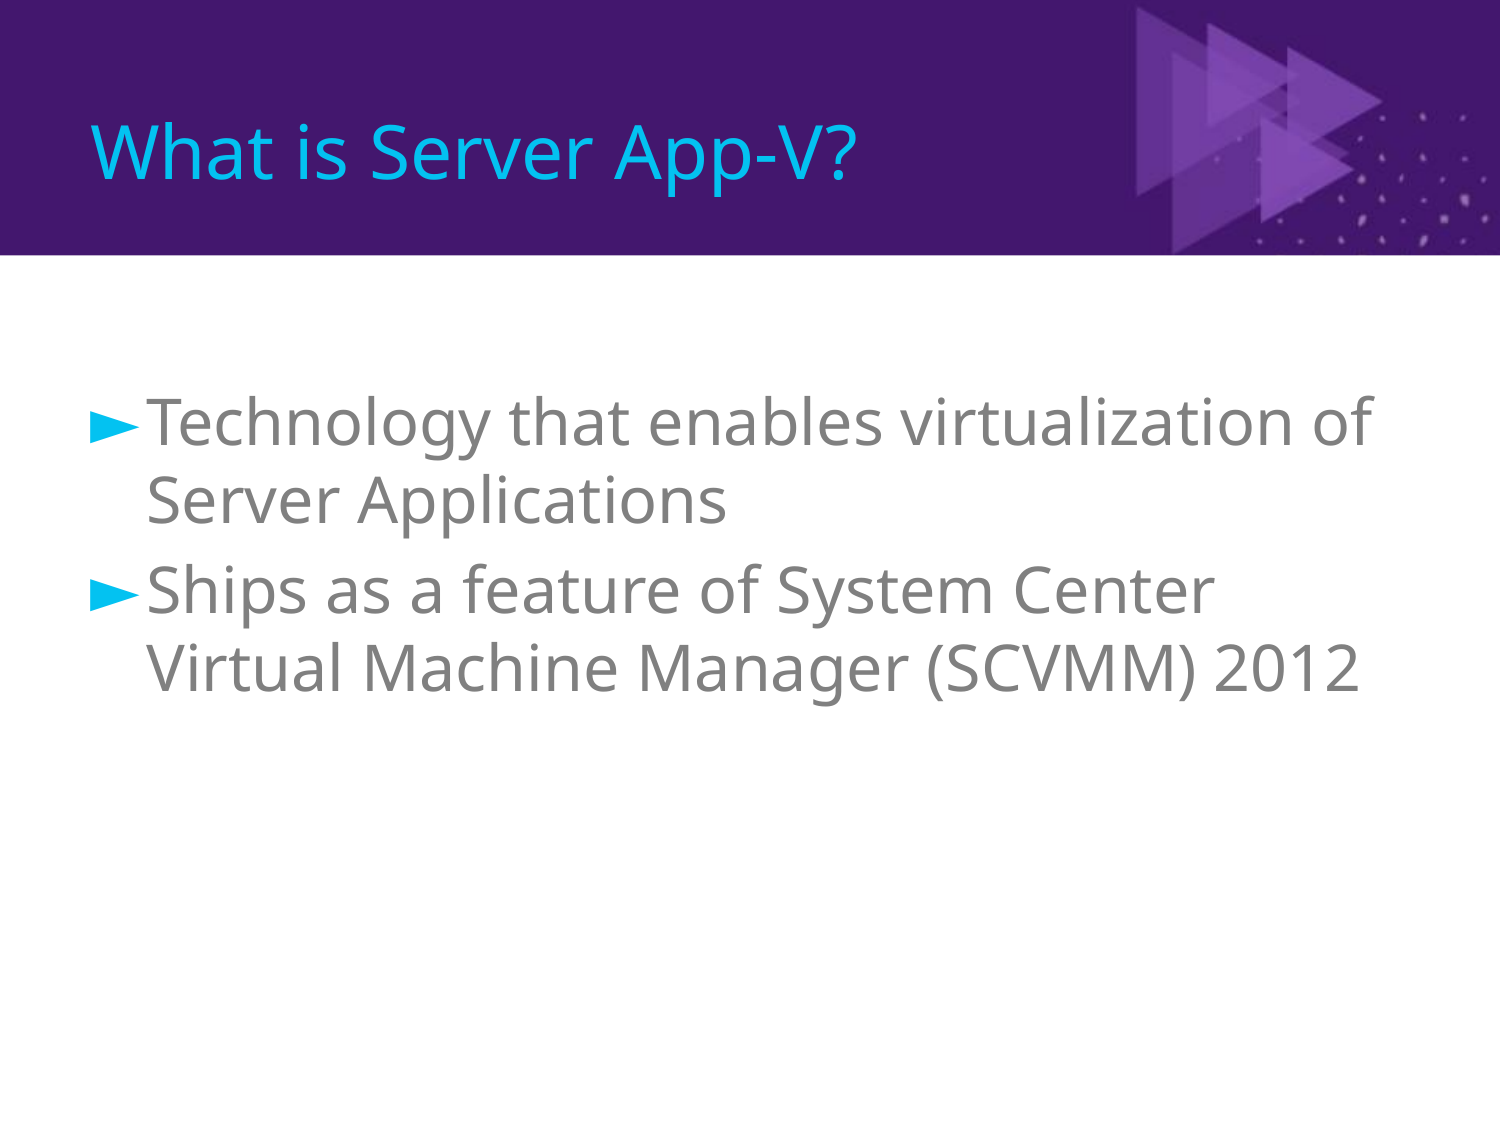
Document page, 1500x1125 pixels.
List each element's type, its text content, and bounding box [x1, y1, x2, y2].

title What is Server App-V? [75, 56, 1425, 244]
list Technology that enables virtualization of Server Applications Ships as a feature of System Center Virtual Machine Manager (SCVMM) 2012 [75, 373, 1425, 1005]
picture [0, 0, 1500, 255]
